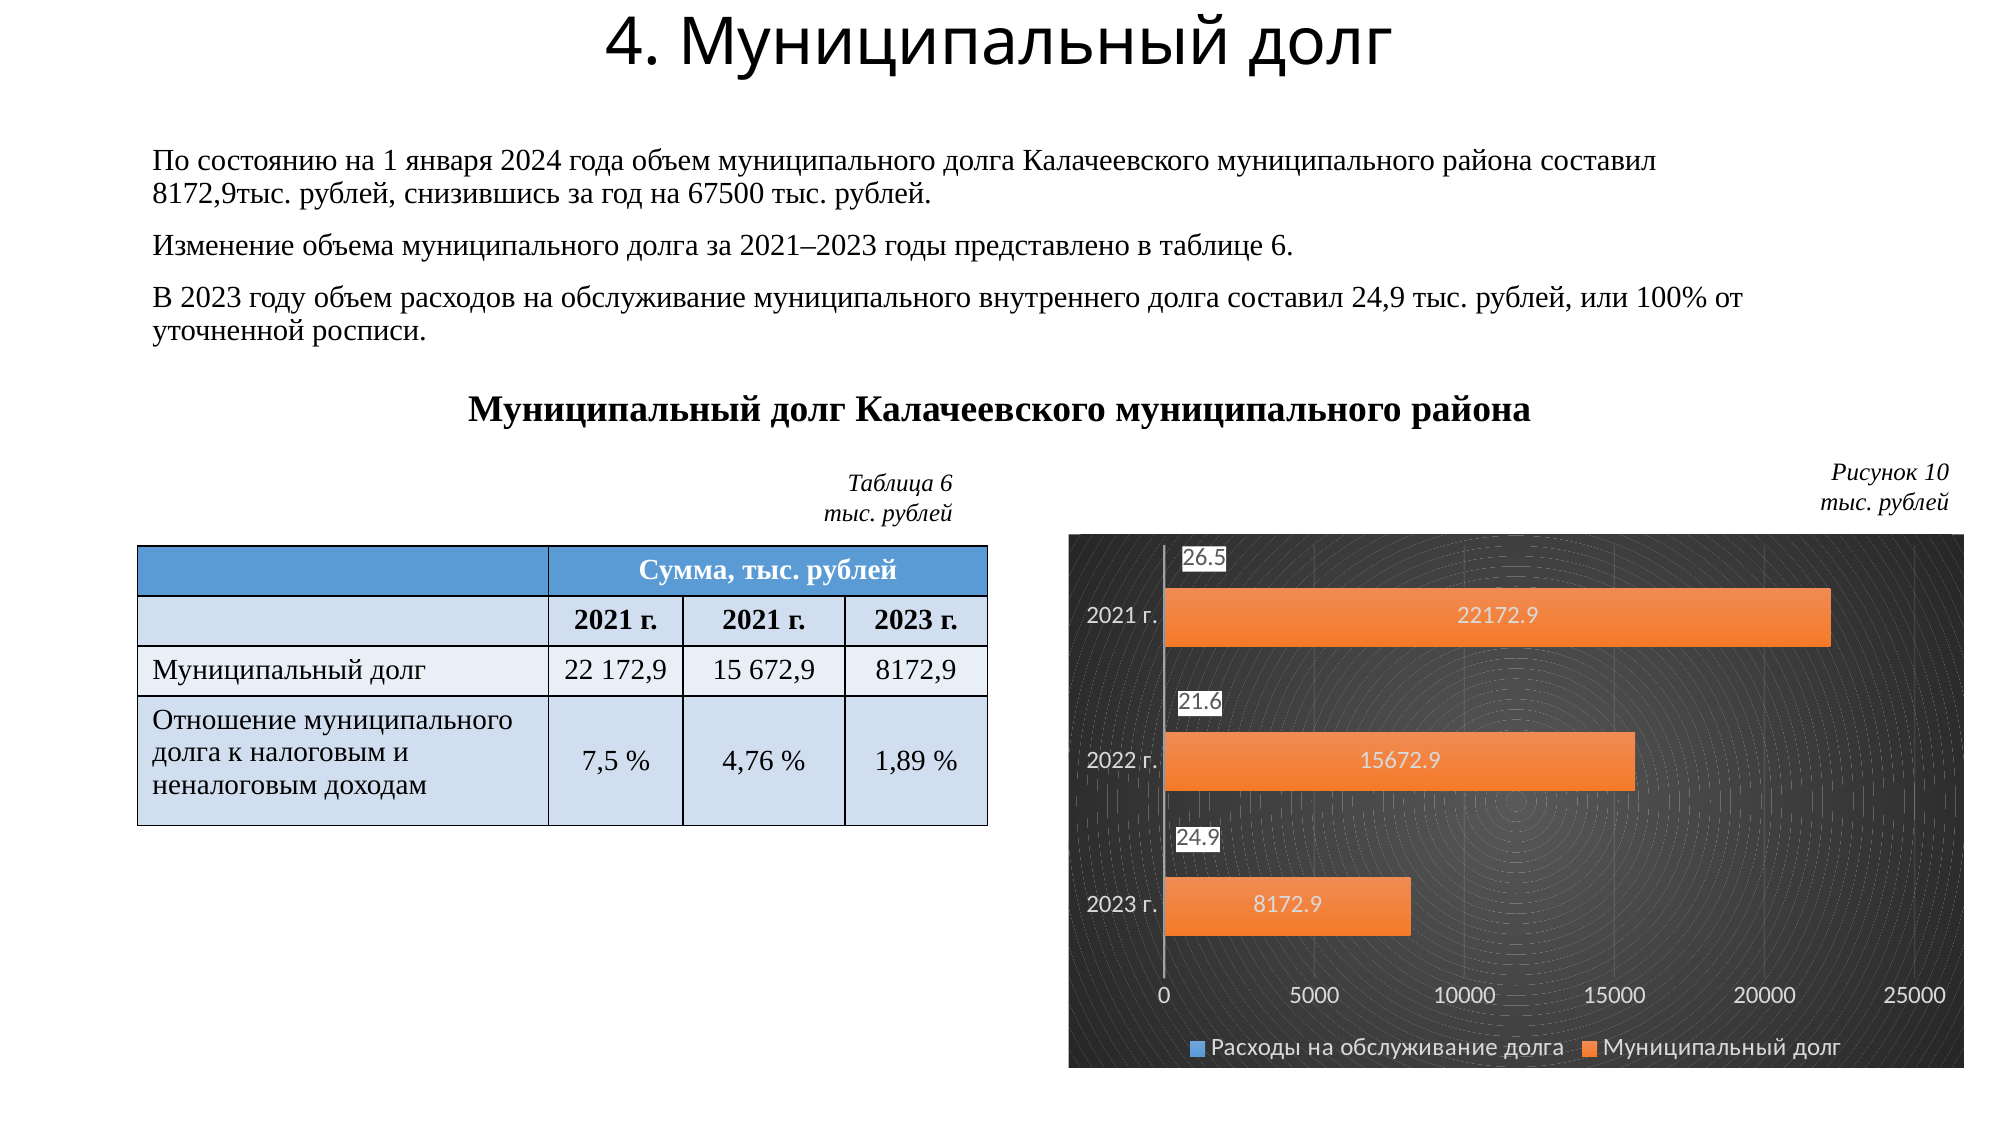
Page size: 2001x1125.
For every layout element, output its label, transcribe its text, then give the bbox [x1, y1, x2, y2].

table_cell 8172,9 [846, 647, 987, 695]
text_box Рисунок 10 тыс. рублей [963, 447, 1964, 523]
table_cell 22 172,9 [549, 647, 682, 695]
chart [1068, 534, 1964, 1068]
table_cell 7,5 % [549, 697, 682, 825]
text_box Таблица 6 тыс. рублей [808, 458, 968, 534]
table_cell 1,89 % [846, 697, 987, 825]
table_header Сумма, тыс. рублей [549, 547, 987, 595]
text_box Муниципальный долг Калачеевского муниципального района [0, 376, 2000, 437]
list По состоянию на 1 января 2024 года объем муниципального долга Калачеевского муниципального района составил 8172,9тыс. рублей, снизившись за год на 67500 тыс. рублей. Изменение объема муниципального долга за 2021–2023 годы представлено в таблице 6. В 2023 году объем расходов на обслуживание муниципального внутреннего долга составил 24,9 тыс. рублей, или 100% от уточненной росписи. [137, 136, 1863, 357]
table_cell Отношение муниципального долга к налоговым и неналоговым доходам [138, 697, 548, 825]
title 4. Муниципальный долг [0, 0, 2000, 87]
table_cell 2023 г. [846, 597, 987, 645]
table_cell [138, 597, 548, 645]
table_cell 2021 г. [549, 597, 682, 645]
table_cell Муниципальный долг [138, 647, 548, 695]
table_cell 15 672,9 [684, 647, 844, 695]
table_header [138, 547, 548, 595]
table_cell 2021 г. [684, 597, 844, 645]
table_cell 4,76 % [684, 697, 844, 825]
